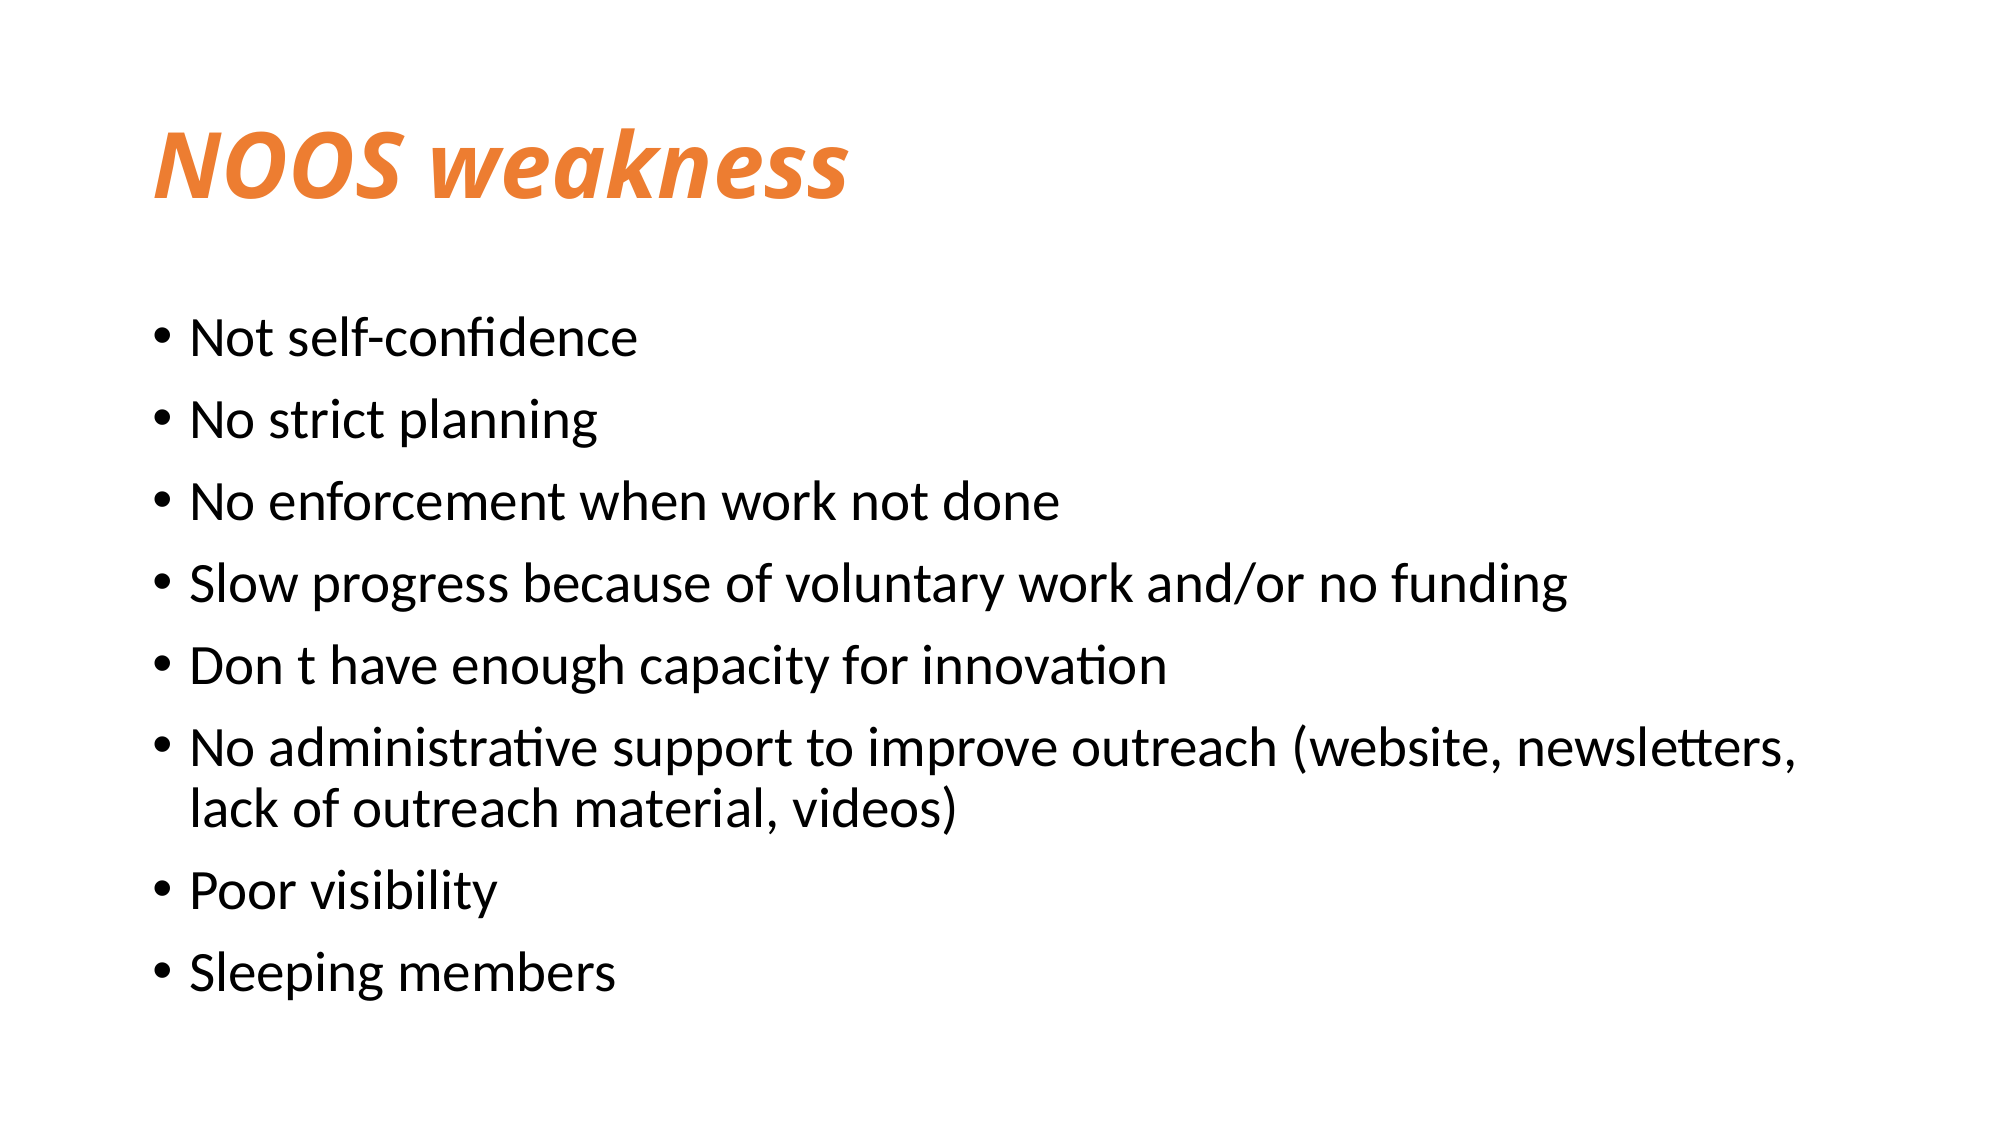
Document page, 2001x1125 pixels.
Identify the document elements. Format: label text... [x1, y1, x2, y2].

title NOOS weakness [137, 59, 1863, 278]
list Not self-confidence No strict planning No enforcement when work not done Slow progress because of voluntary work and/or no funding Don t have enough capacity for innovation No administrative support to improve outreach (website, newsletters, lack of outreach material, videos) Poor visibility Sleeping members [137, 299, 1863, 1014]
